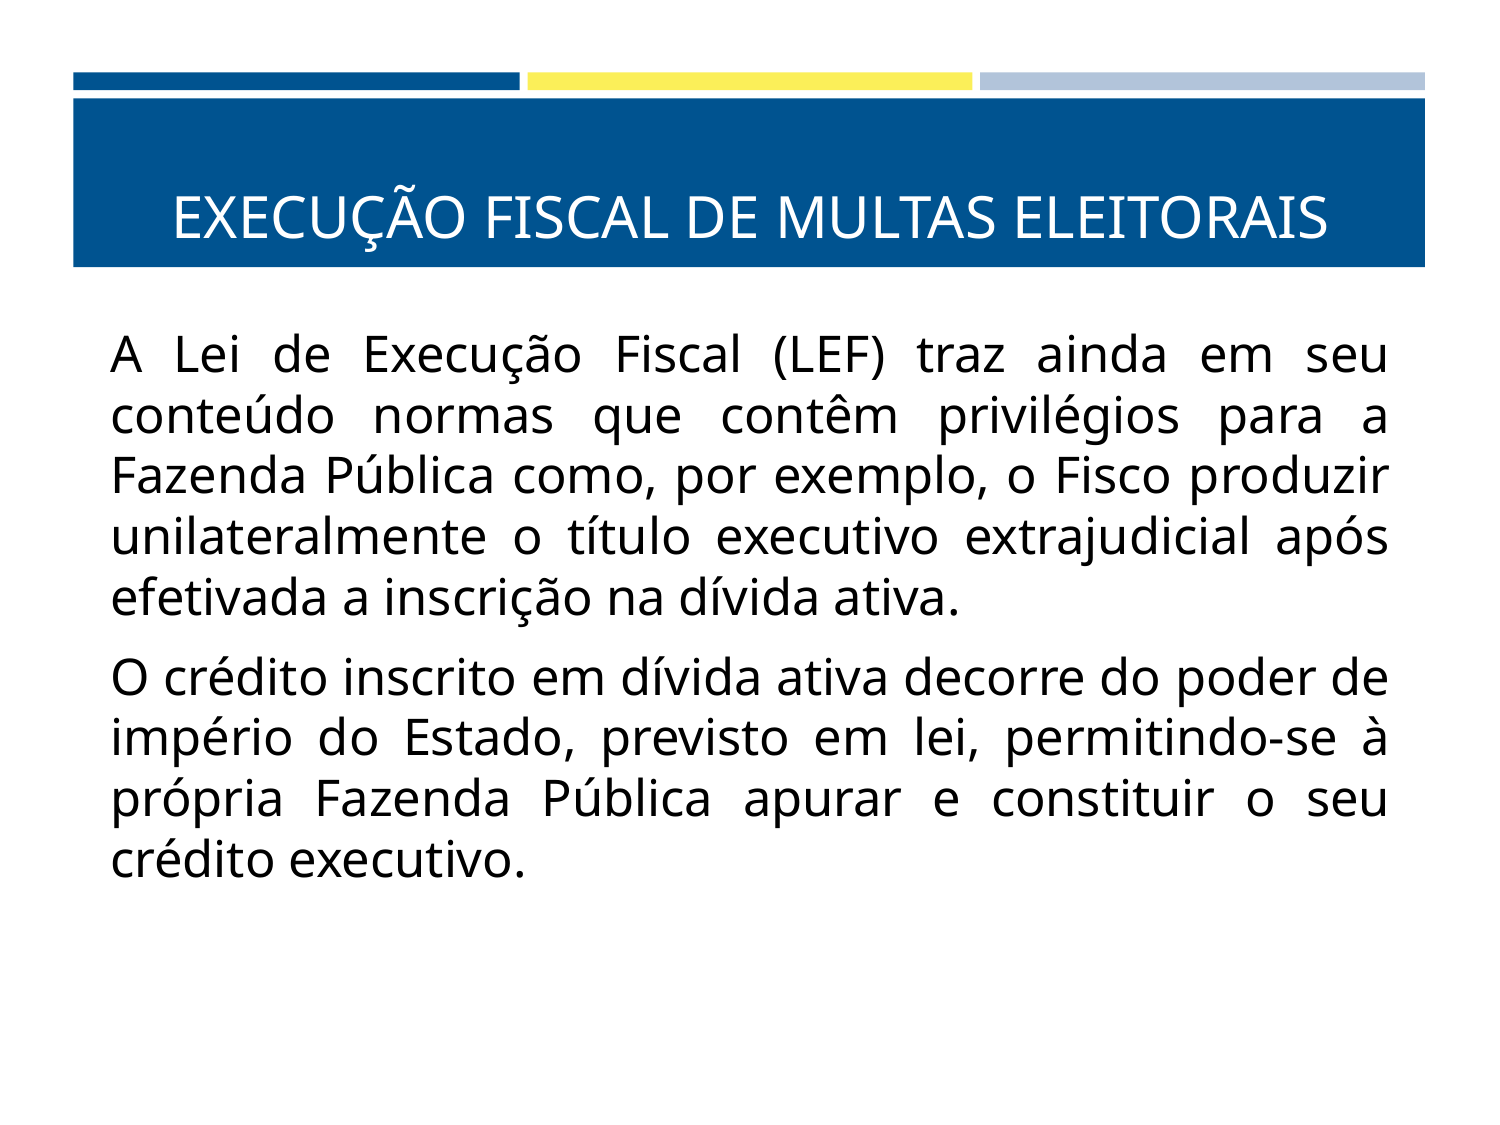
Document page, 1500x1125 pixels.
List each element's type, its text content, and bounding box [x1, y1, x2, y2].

title EXECUÇÃO FISCAL DE MULTAS ELEITORAIS [95, 112, 1406, 259]
list A Lei de Execução Fiscal (LEF) traz ainda em seu conteúdo normas que contêm privilégios para a Fazenda Pública como, por exemplo, o Fisco produzir unilateralmente o título executivo extrajudicial após efetivada a inscrição na dívida ativa. O crédito inscrito em dívida ativa decorre do poder de império do Estado, previsto em lei, permitindo-se à própria Fazenda Pública apurar e constituir o seu crédito executivo. [95, 314, 1406, 1094]
